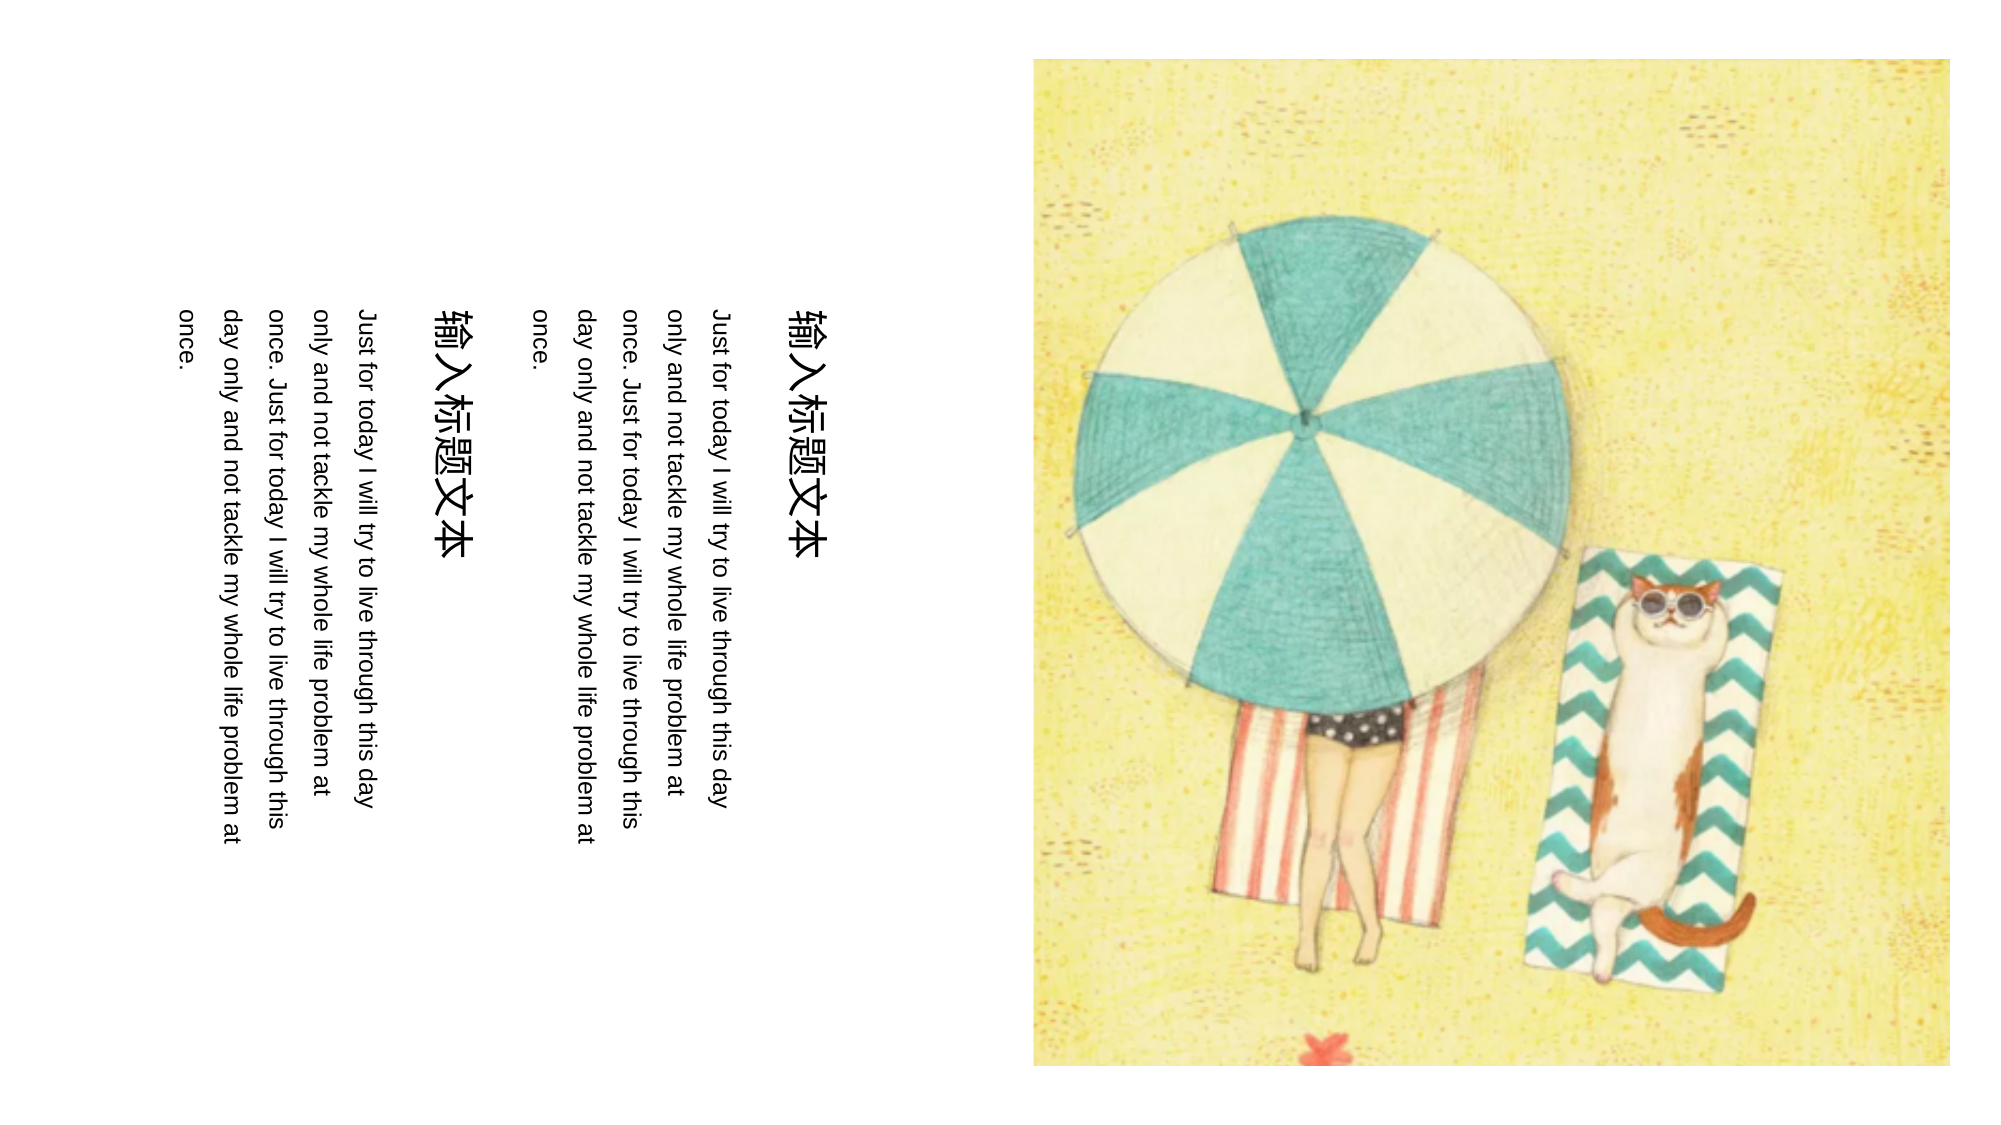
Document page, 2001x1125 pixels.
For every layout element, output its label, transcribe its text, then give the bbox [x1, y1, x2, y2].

text_box 输入标题文本 [761, 295, 842, 631]
text_box Just for today I will try to live through this day only and not tackle my whole life problem at once. Just for today I will try to live through this day only and not tackle my whole life problem at once. [503, 295, 761, 872]
text_box Just for today I will try to live through this day only and not tackle my whole life problem at once. Just for today I will try to live through this day only and not tackle my whole life problem at once. [149, 295, 407, 872]
picture [1032, 59, 1950, 1066]
text_box 输入标题文本 [407, 295, 488, 631]
